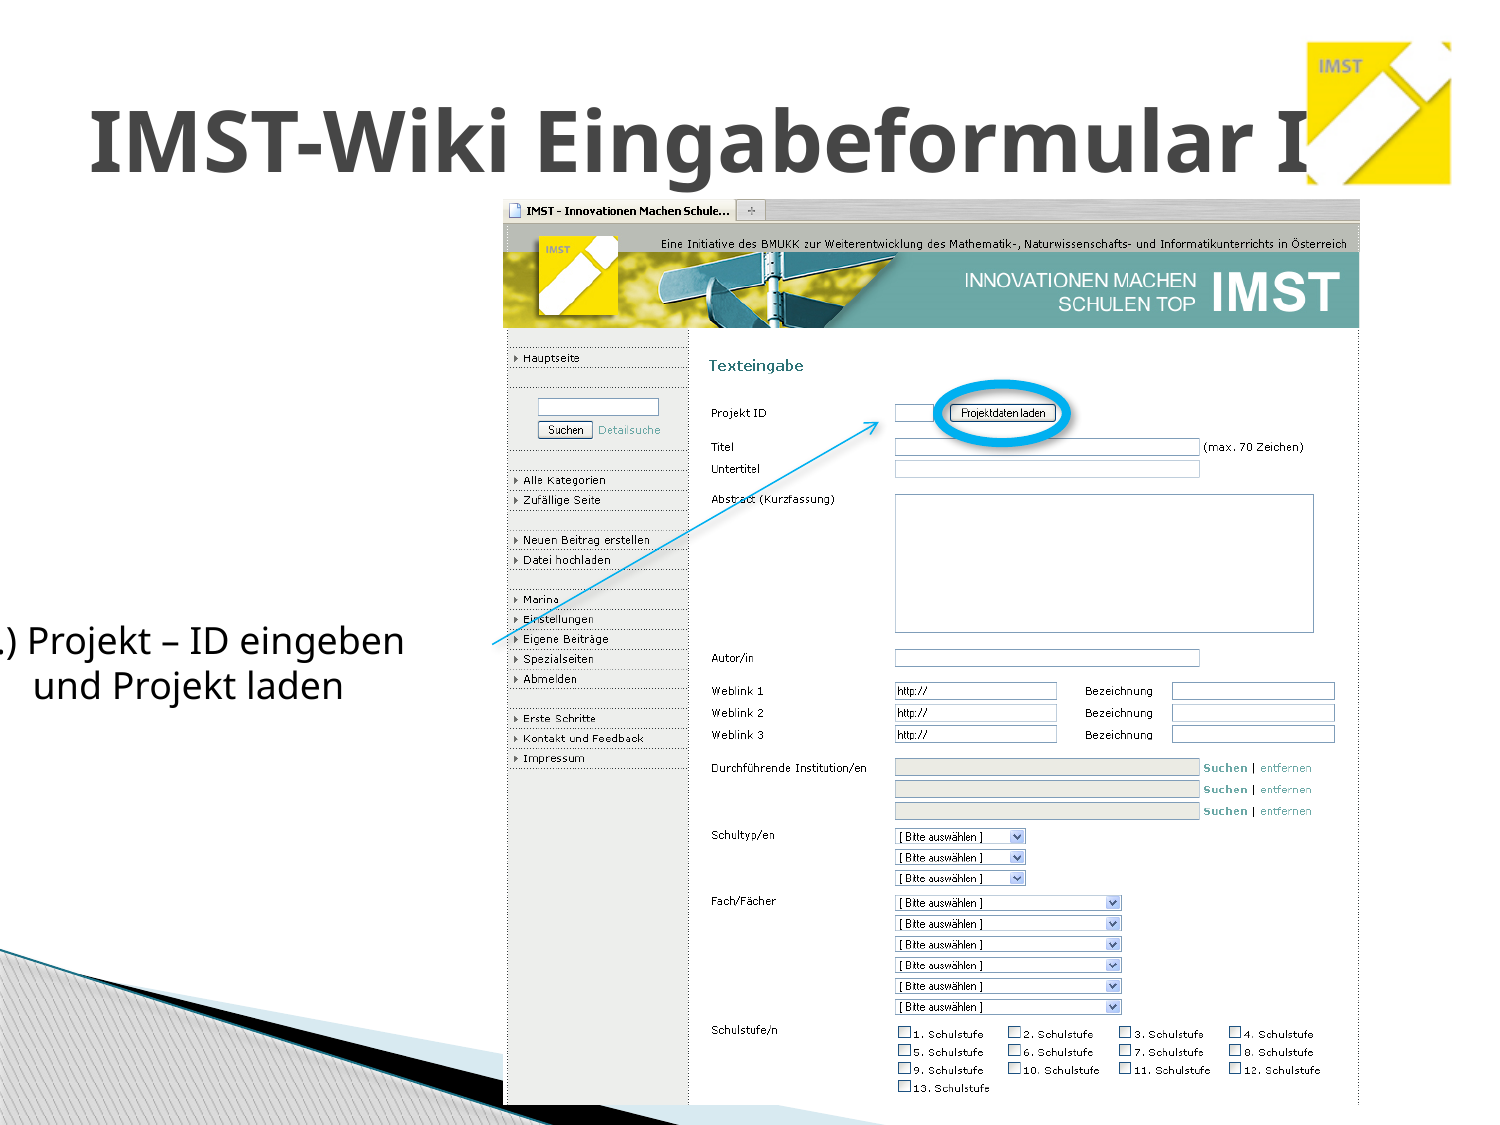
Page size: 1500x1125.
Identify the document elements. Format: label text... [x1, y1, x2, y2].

text_box 3.) Projekt – ID eingeben und Projekt laden [0, 609, 497, 715]
title IMST-Wiki Eingabeformular I [75, 45, 1425, 233]
picture [503, 198, 1360, 1105]
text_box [491, 421, 880, 645]
picture [1300, 35, 1458, 192]
